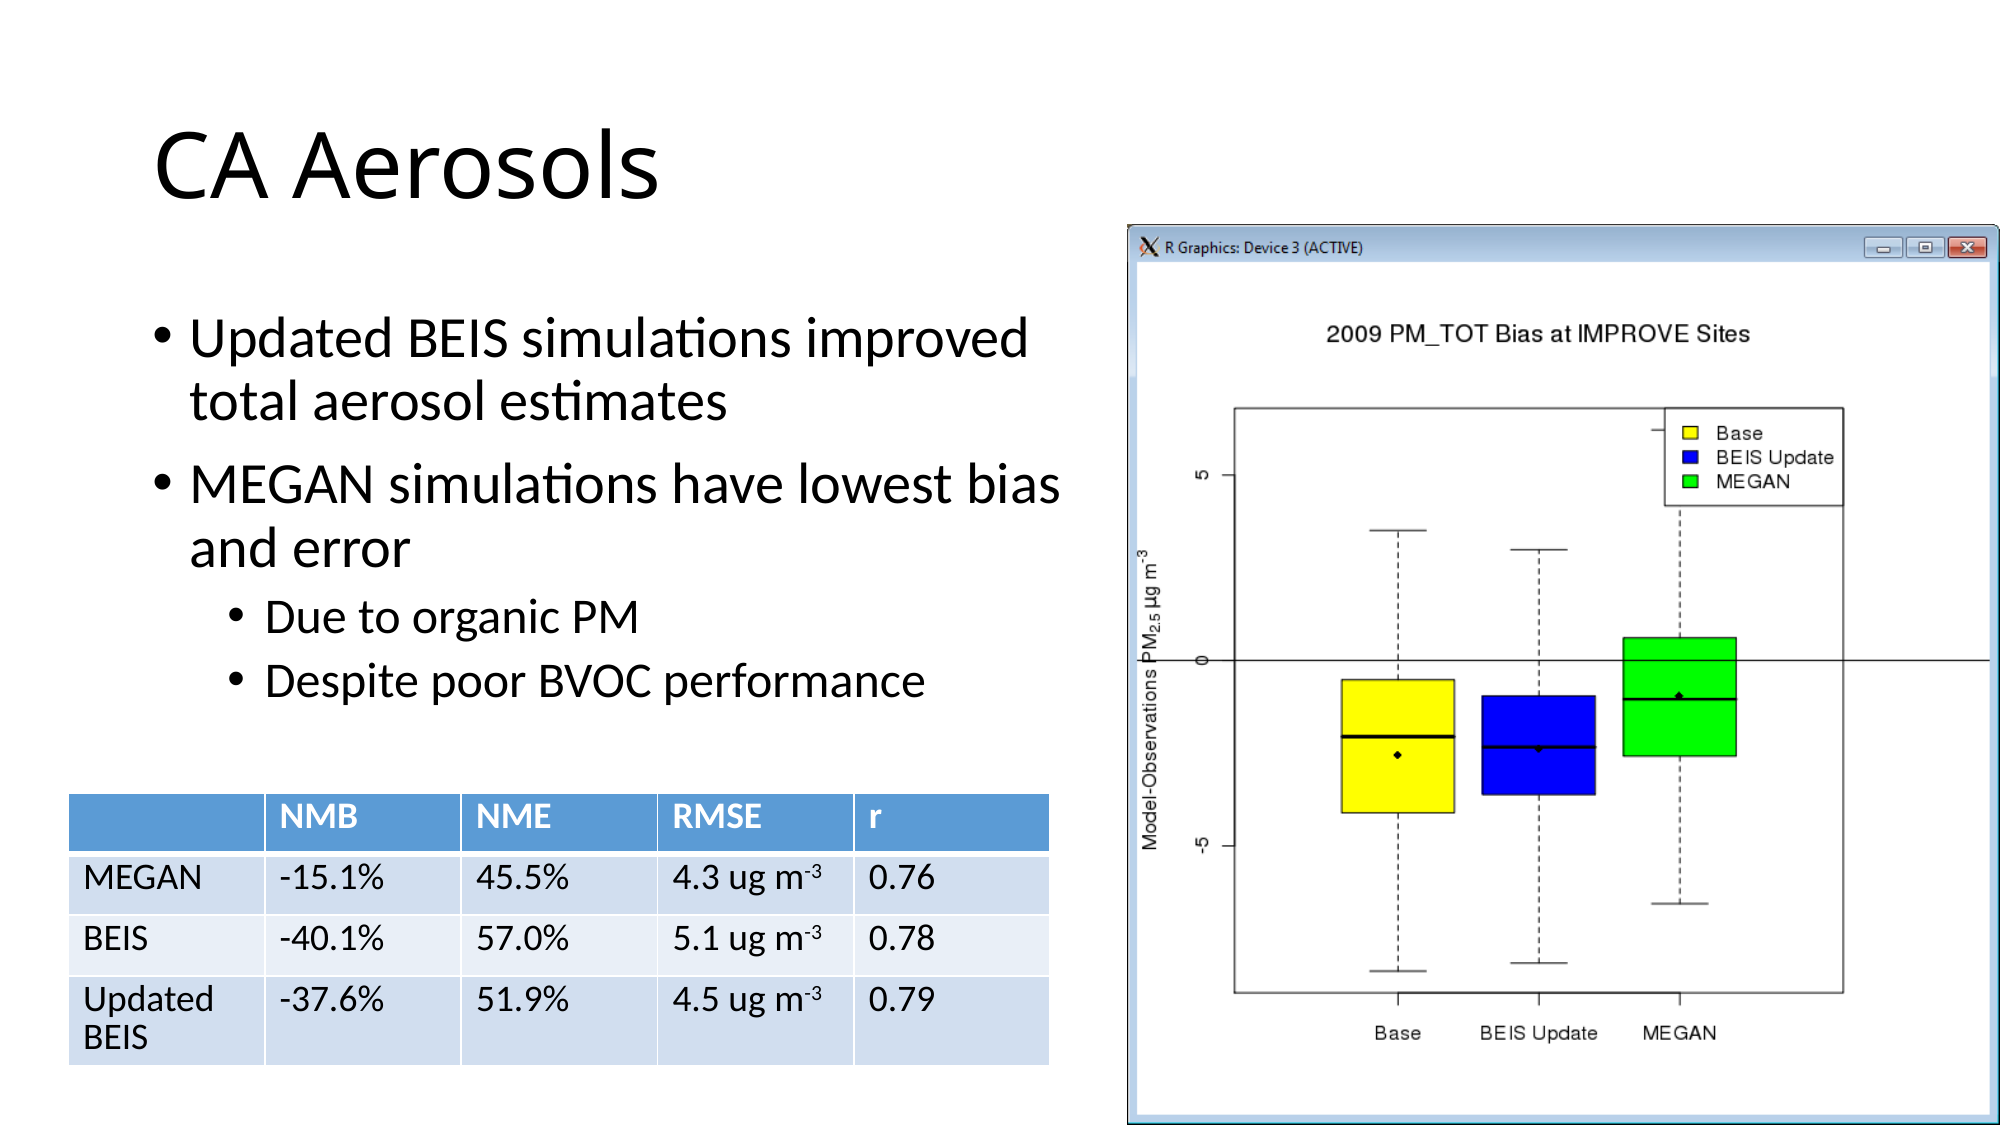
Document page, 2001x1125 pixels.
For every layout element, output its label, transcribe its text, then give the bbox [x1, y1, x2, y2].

table_header [69, 794, 264, 851]
table_cell -15.1% [266, 857, 460, 914]
table_header NMB [266, 794, 460, 851]
list Updated BEIS simulations improved total aerosol estimates MEGAN simulations have lowest bias and error Due to organic PM Despite poor BVOC performance [137, 299, 1113, 1014]
table_header NME [462, 794, 657, 851]
table_cell 0.78 [855, 916, 1049, 975]
table_cell -37.6% [266, 977, 460, 1065]
table_cell MEGAN [69, 857, 264, 914]
table_cell BEIS [69, 916, 264, 975]
table_cell 0.79 [855, 977, 1049, 1065]
picture [1127, 224, 2000, 1125]
title CA Aerosols [137, 59, 1863, 278]
table_header r [855, 794, 1049, 851]
table_cell -40.1% [266, 916, 460, 975]
table_cell 0.76 [855, 857, 1049, 914]
table_cell 57.0% [462, 916, 657, 975]
table_cell Updated BEIS [69, 977, 264, 1065]
table_cell 4.3 ug m-3 [658, 857, 853, 914]
table_cell 5.1 ug m-3 [658, 916, 853, 975]
table_cell 51.9% [462, 977, 657, 1065]
table_cell 45.5% [462, 857, 657, 914]
table_cell 4.5 ug m-3 [658, 977, 853, 1065]
table_header RMSE [658, 794, 853, 851]
